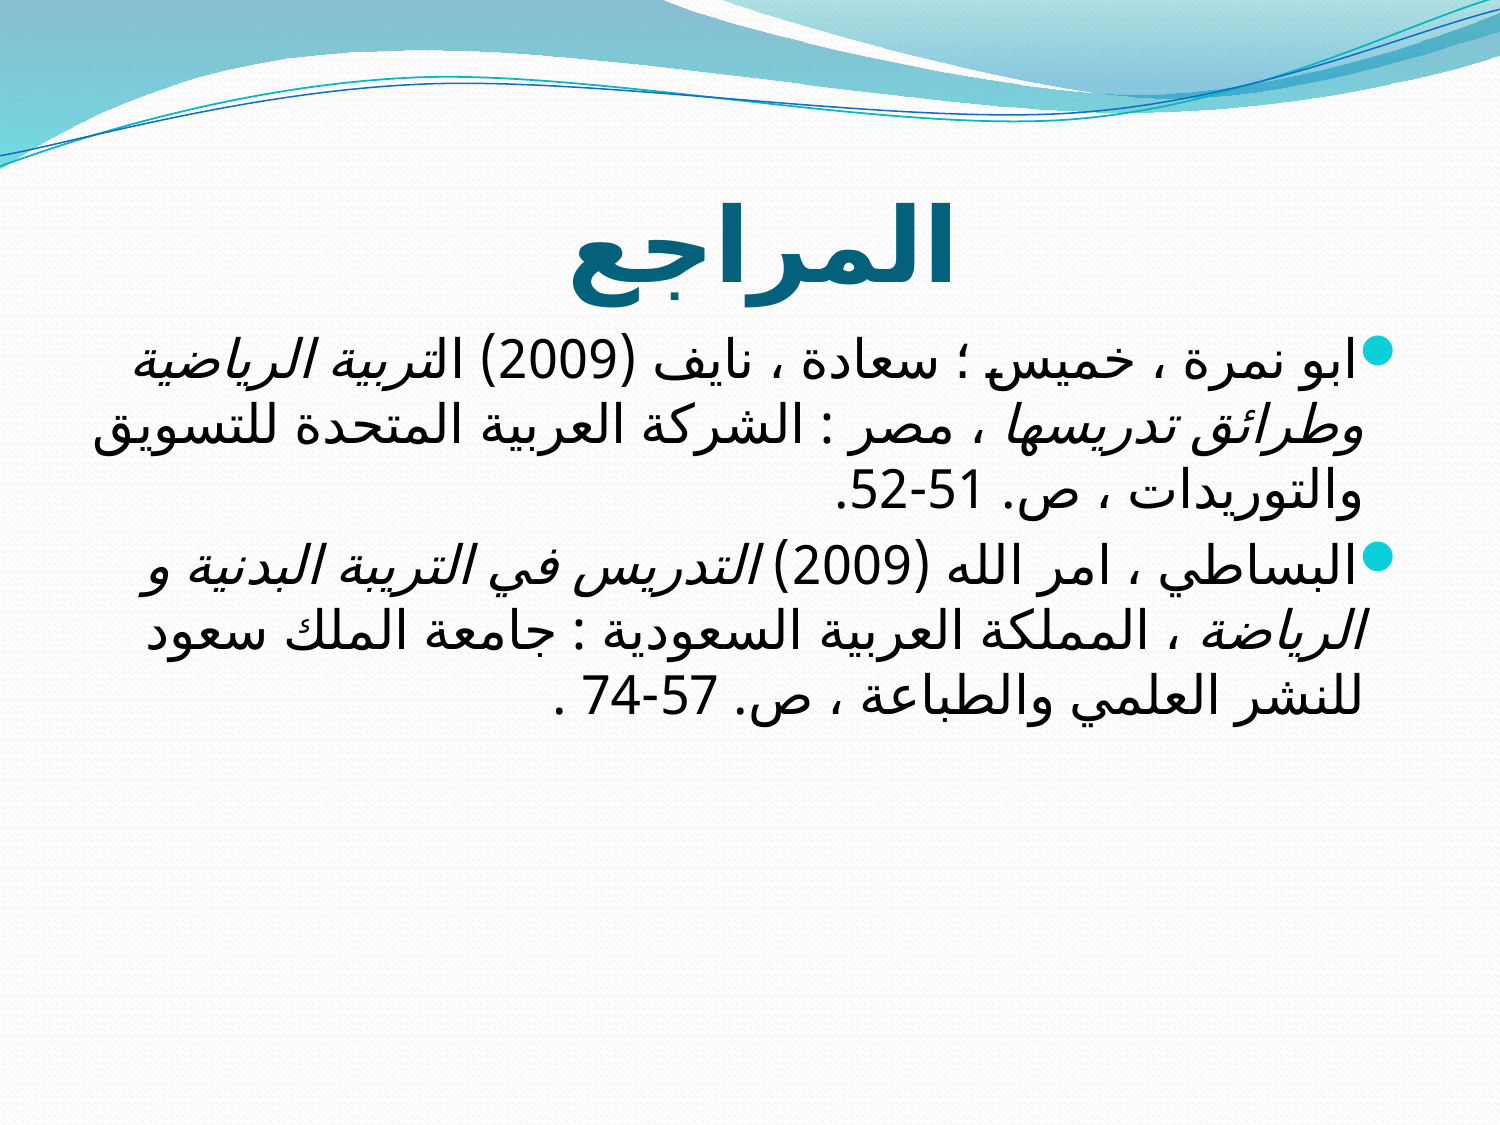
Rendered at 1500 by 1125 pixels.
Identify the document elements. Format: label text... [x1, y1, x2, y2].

list ابو نمرة ، خميس ؛ سعادة ، نايف (2009) التربية الرياضية وطرائق تدريسها ، مصر : الشركة العربية المتحدة للتسويق والتوريدات ، ص. 51-52. البساطي ، امر الله (2009) التدريس في التريبة البدنية و الرياضة ، المملكة العربية السعودية : جامعة الملك سعود للنشر العلمي والطباعة ، ص. 57-74 . [75, 317, 1425, 1038]
title المراجع [75, 115, 1425, 303]
